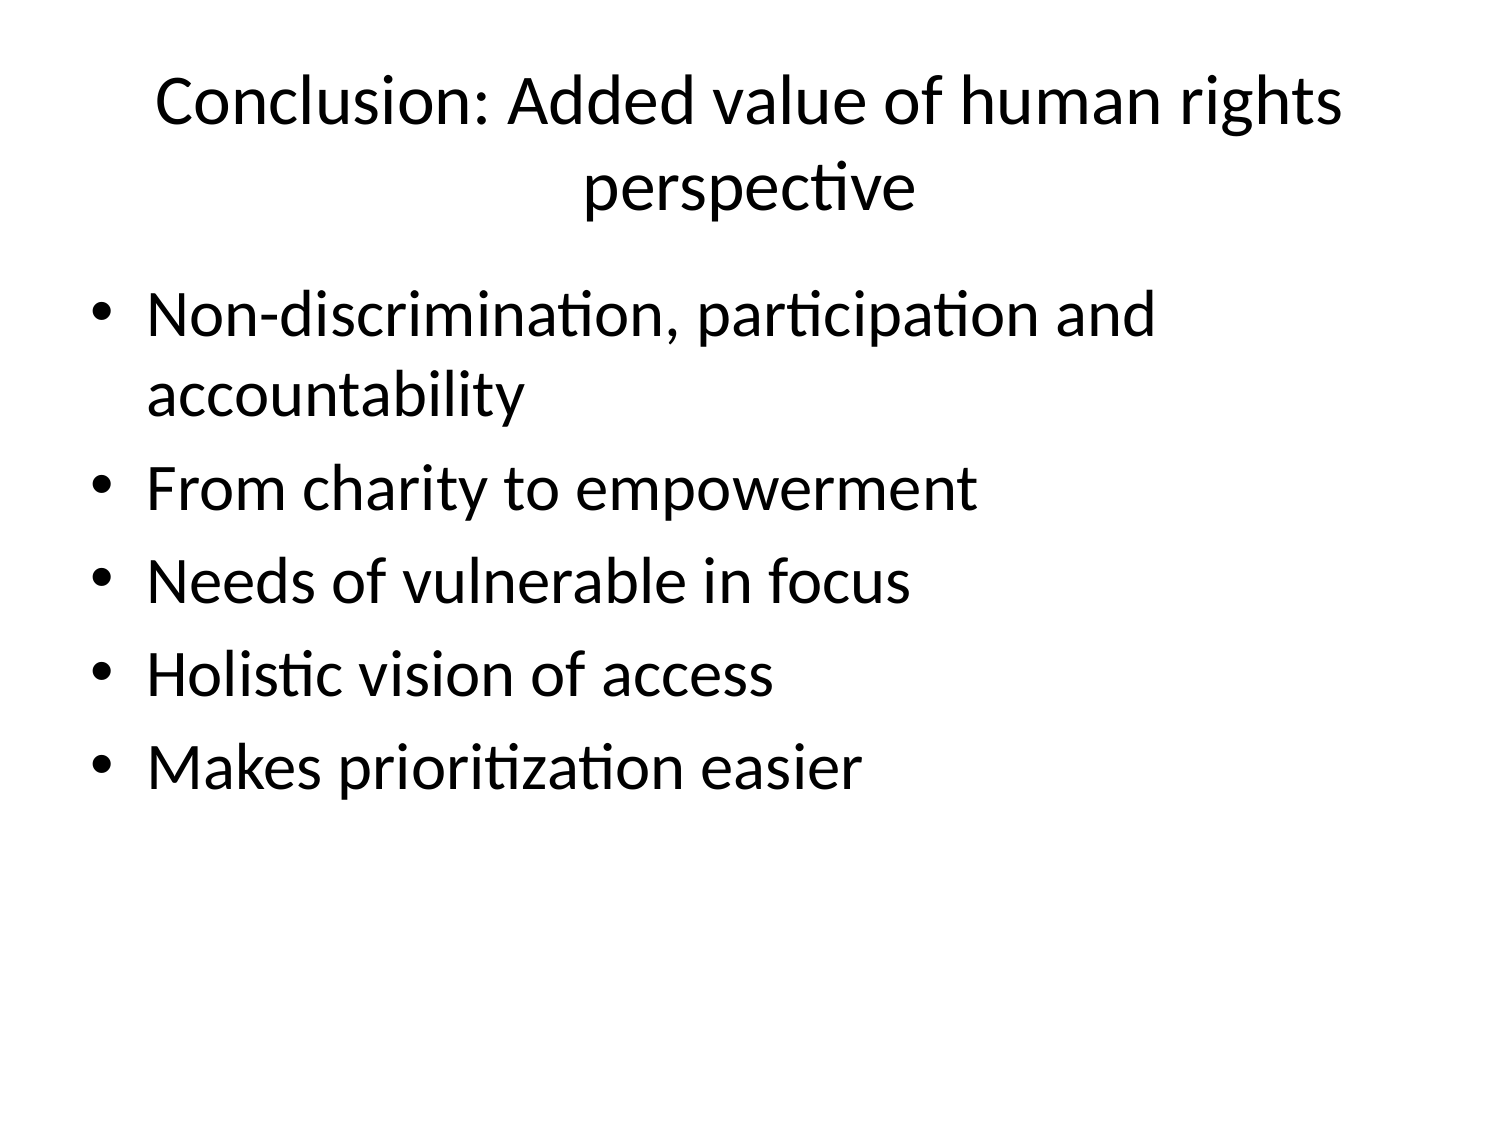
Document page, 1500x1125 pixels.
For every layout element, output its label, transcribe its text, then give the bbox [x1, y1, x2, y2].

title Conclusion: Added value of human rights perspective [74, 44, 1426, 233]
list Non-discrimination, participation and accountability From charity to empowerment Needs of vulnerable in focus Holistic vision of access Makes prioritization easier [74, 262, 1426, 1006]
